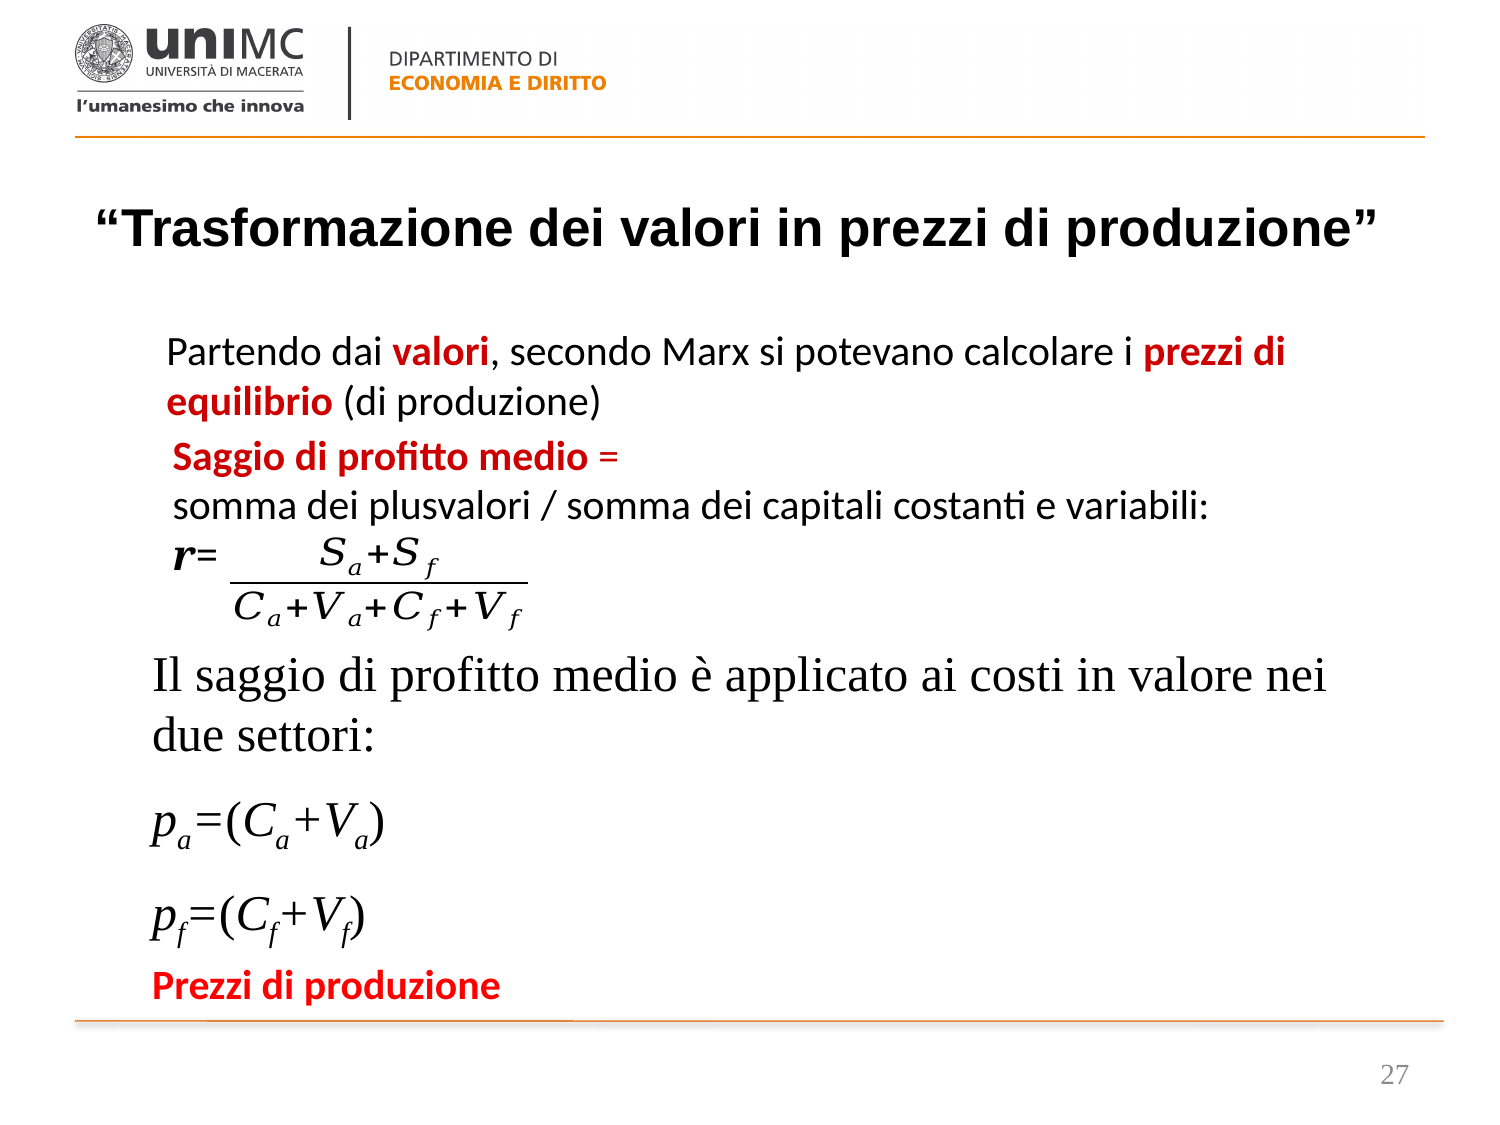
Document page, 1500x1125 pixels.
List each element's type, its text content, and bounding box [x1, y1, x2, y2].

text_box Saggio di profitto medio = somma dei plusvalori / somma dei capitali costanti e variabili: r= [157, 421, 1446, 586]
text_box Prezzi di produzione [137, 950, 650, 1016]
title “Trasformazione dei valori in prezzi di produzione” [62, 179, 1413, 272]
picture [75, 24, 1425, 138]
slide_number 27 [1074, 1042, 1425, 1103]
text_box Il saggio di profitto medio è applicato ai costi in valore nei due settori: pa=(Ca+Va) pf=(Cf+Vf) [137, 634, 1413, 1041]
text_box Partendo dai valori, secondo Marx si potevano calcolare i prezzi di equilibrio (di produzione) [151, 316, 1302, 432]
